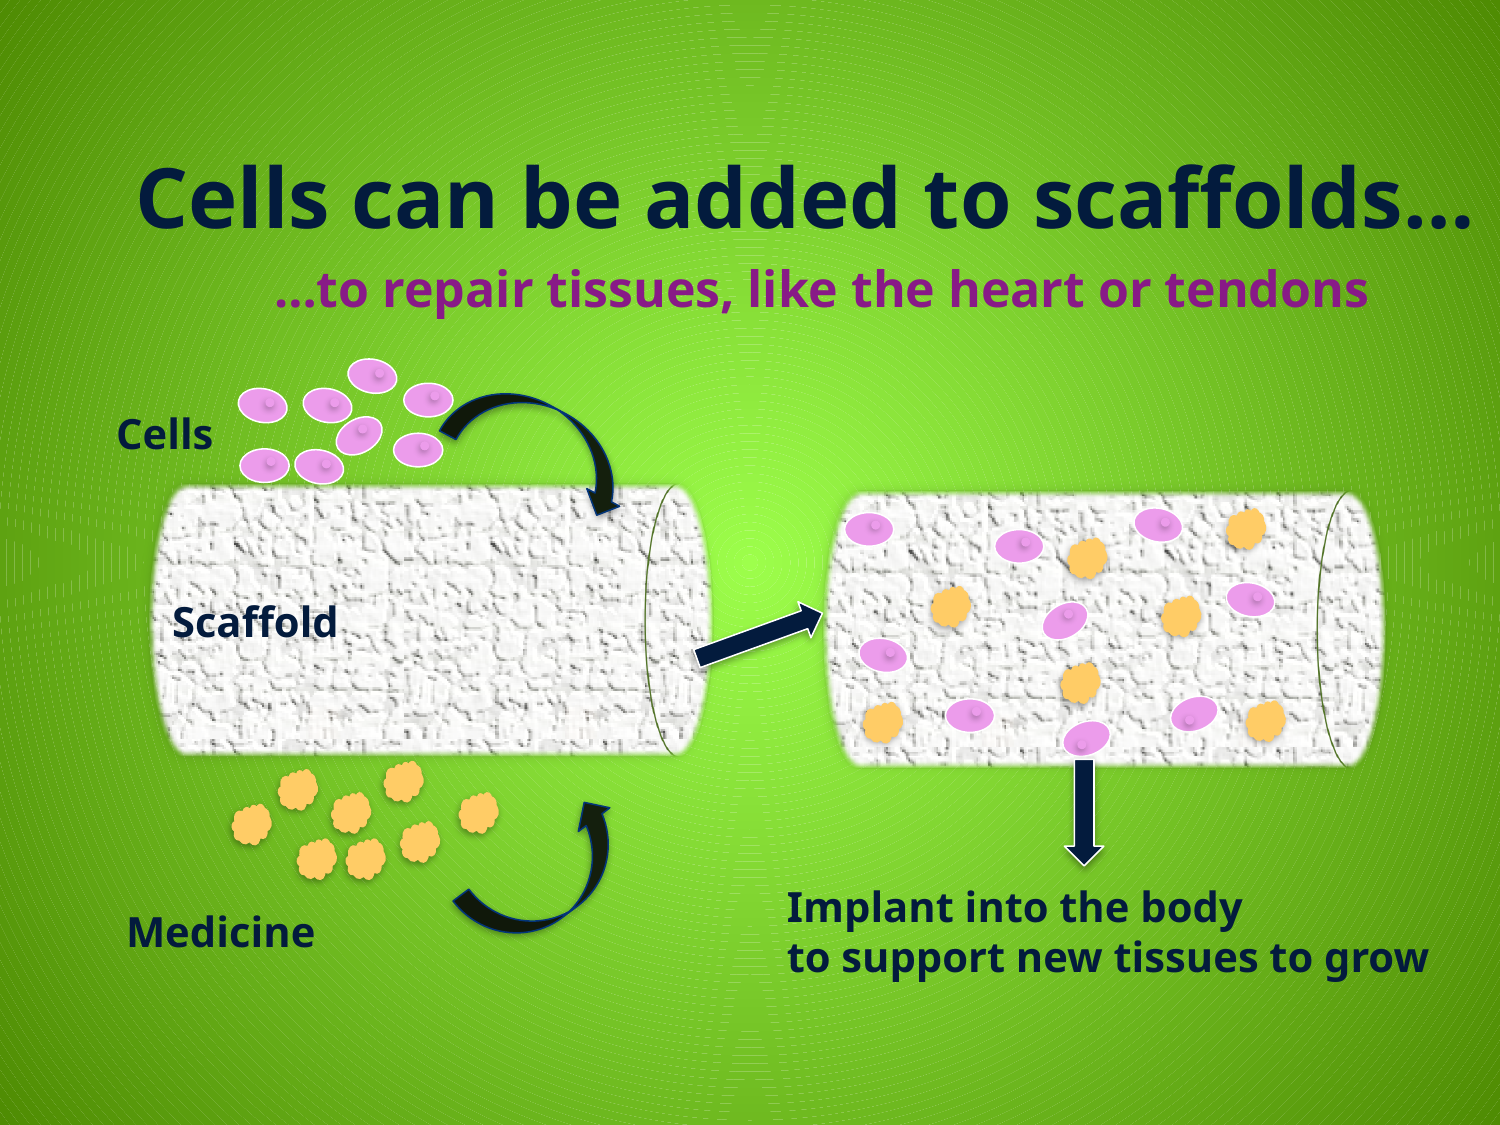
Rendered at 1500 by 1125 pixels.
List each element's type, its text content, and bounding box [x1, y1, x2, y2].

text_box [399, 820, 441, 864]
text_box [330, 791, 372, 835]
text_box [1040, 603, 1090, 639]
text_box Cells [101, 400, 229, 465]
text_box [1169, 696, 1220, 732]
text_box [844, 512, 895, 547]
text_box [230, 802, 273, 847]
text_box [277, 768, 319, 812]
text_box [452, 801, 611, 934]
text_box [994, 529, 1045, 564]
text_box [295, 837, 338, 881]
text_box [945, 698, 995, 733]
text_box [302, 388, 353, 423]
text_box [858, 638, 909, 673]
text_box [155, 490, 669, 751]
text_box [1061, 721, 1112, 756]
text_box Medicine [111, 898, 331, 964]
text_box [403, 383, 454, 418]
text_box [1063, 764, 1105, 867]
text_box [344, 837, 387, 881]
text_box [929, 585, 972, 629]
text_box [1133, 508, 1184, 543]
text_box …to repair tissues, like the heart or tendons [259, 249, 1385, 325]
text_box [237, 388, 288, 423]
text_box [829, 497, 1342, 762]
text_box [438, 393, 621, 516]
text_box [1059, 661, 1102, 705]
text_box Scaffold [157, 588, 513, 653]
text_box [334, 418, 385, 453]
text_box [1160, 594, 1203, 639]
text_box [382, 760, 425, 804]
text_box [239, 448, 290, 483]
text_box [1244, 699, 1287, 743]
text_box [862, 701, 904, 745]
text_box [692, 601, 824, 669]
text_box [1225, 507, 1267, 551]
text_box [294, 449, 345, 484]
text_box [1066, 536, 1109, 580]
text_box [457, 791, 500, 835]
text_box Cells can be added to scaffolds… [0, 137, 1500, 268]
text_box Implant into the body to support new tissues to grow [772, 873, 1445, 989]
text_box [393, 433, 444, 468]
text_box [347, 359, 398, 394]
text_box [1225, 582, 1276, 617]
